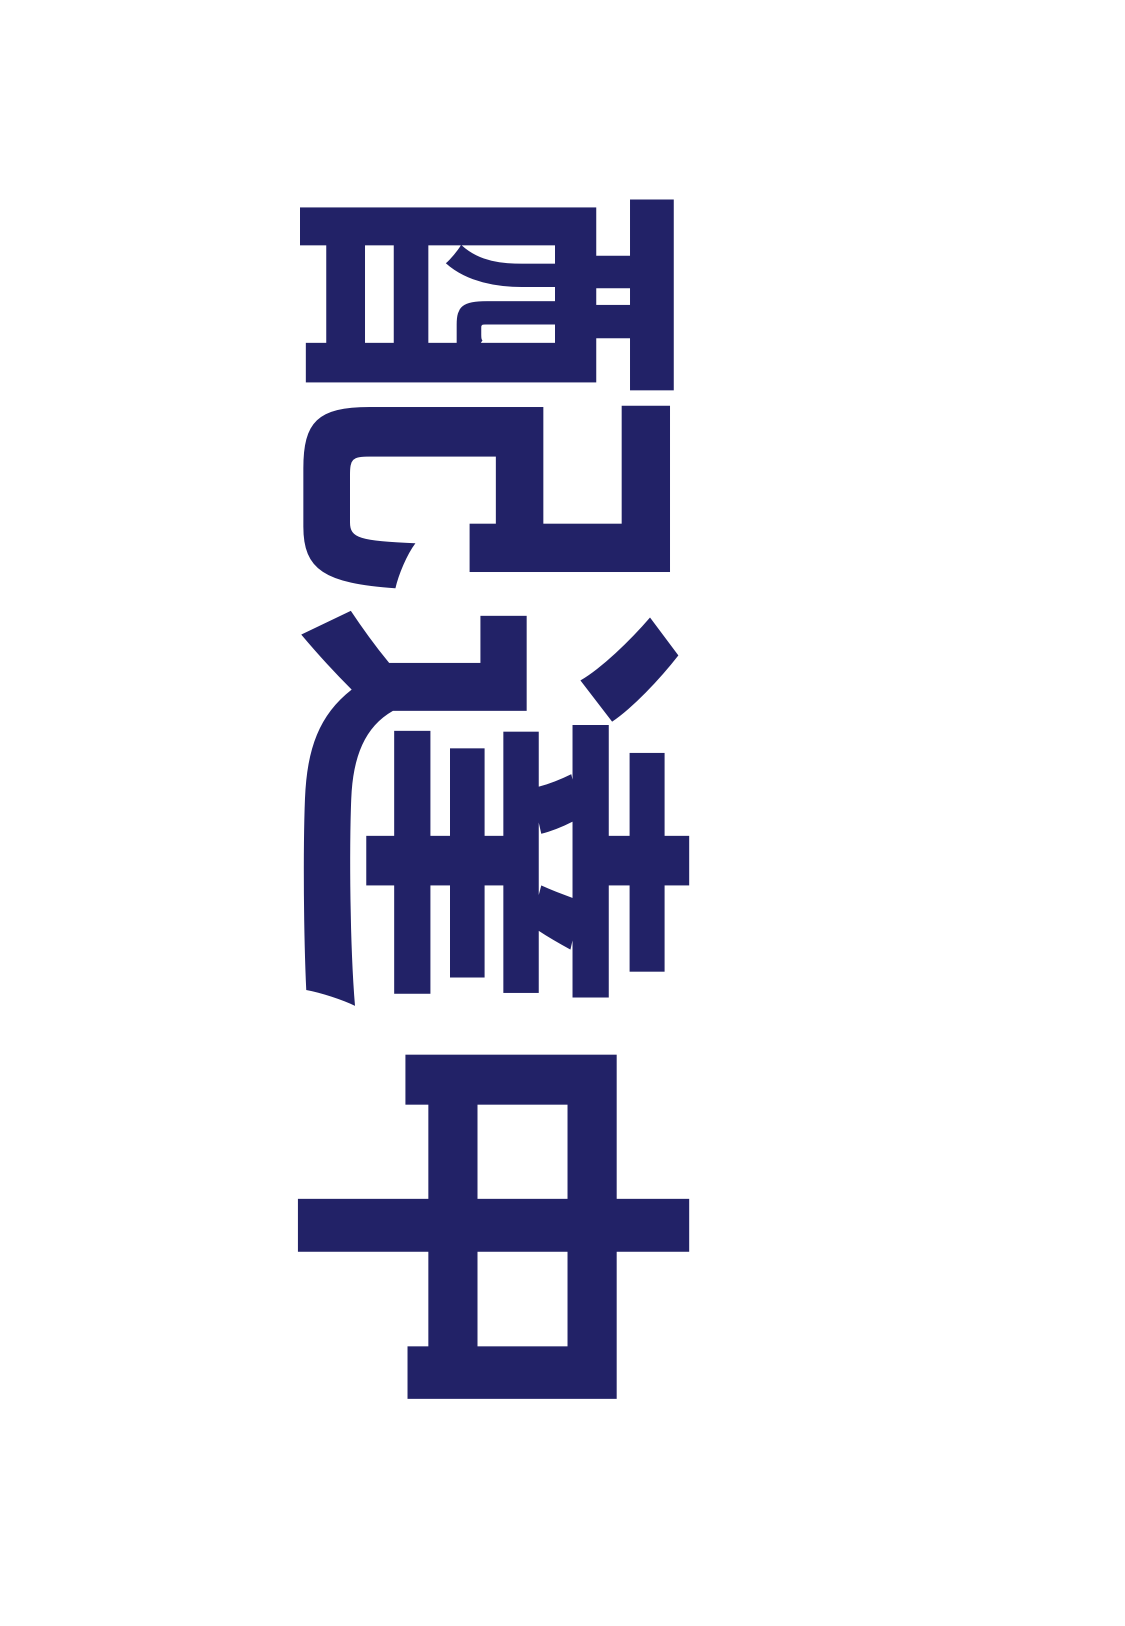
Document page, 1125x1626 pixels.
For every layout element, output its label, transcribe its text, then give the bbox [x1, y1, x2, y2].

text_box 配達中 [231, 168, 767, 1450]
